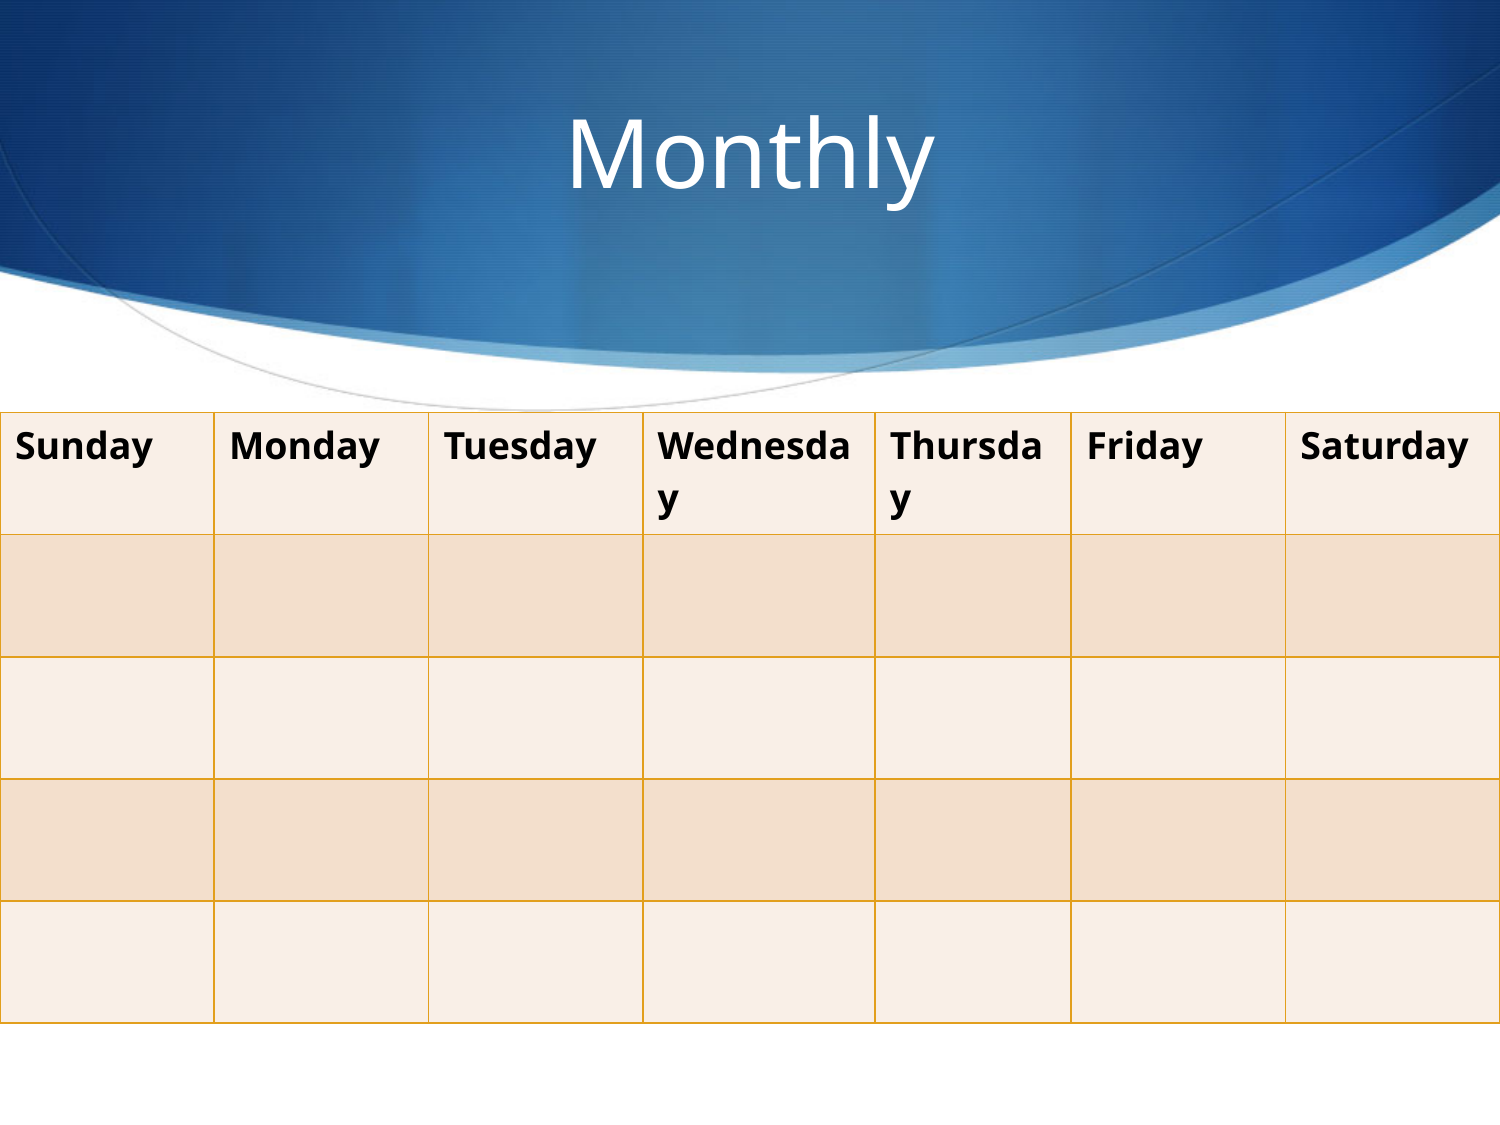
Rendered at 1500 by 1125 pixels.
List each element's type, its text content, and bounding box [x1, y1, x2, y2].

picture [0, 1024, 1500, 1125]
table_cell [876, 780, 1070, 900]
table_cell [429, 535, 642, 656]
table_cell [429, 780, 642, 900]
table_cell [1286, 902, 1499, 1022]
title Monthly [75, 56, 1425, 245]
table_header Tuesday [429, 413, 642, 534]
table_cell [1072, 902, 1285, 1022]
table_header Friday [1072, 413, 1285, 534]
table_cell [429, 658, 642, 778]
table_cell [1, 902, 213, 1022]
table_cell [644, 535, 874, 656]
table_header Thursday [876, 413, 1070, 534]
table_header Sunday [1, 413, 213, 534]
table_cell [1286, 535, 1499, 656]
picture [0, 0, 1500, 412]
table_cell [1072, 780, 1285, 900]
table_cell [215, 535, 428, 656]
table_cell [644, 658, 874, 778]
table_cell [1072, 658, 1285, 778]
table_header Wednesday [644, 413, 874, 534]
table_cell [215, 780, 428, 900]
table_cell [215, 902, 428, 1022]
table_cell [1, 658, 213, 778]
table_cell [644, 780, 874, 900]
table_cell [215, 658, 428, 778]
table_cell [1072, 535, 1285, 656]
table_cell [1, 780, 213, 900]
table_cell [1286, 780, 1499, 900]
table_header Monday [215, 413, 428, 534]
table_cell [644, 902, 874, 1022]
table_cell [876, 902, 1070, 1022]
table_cell [429, 902, 642, 1022]
table_cell [876, 535, 1070, 656]
table_cell [1, 535, 213, 656]
table_cell [876, 658, 1070, 778]
table_header Saturday [1286, 413, 1499, 534]
table_cell [1286, 658, 1499, 778]
